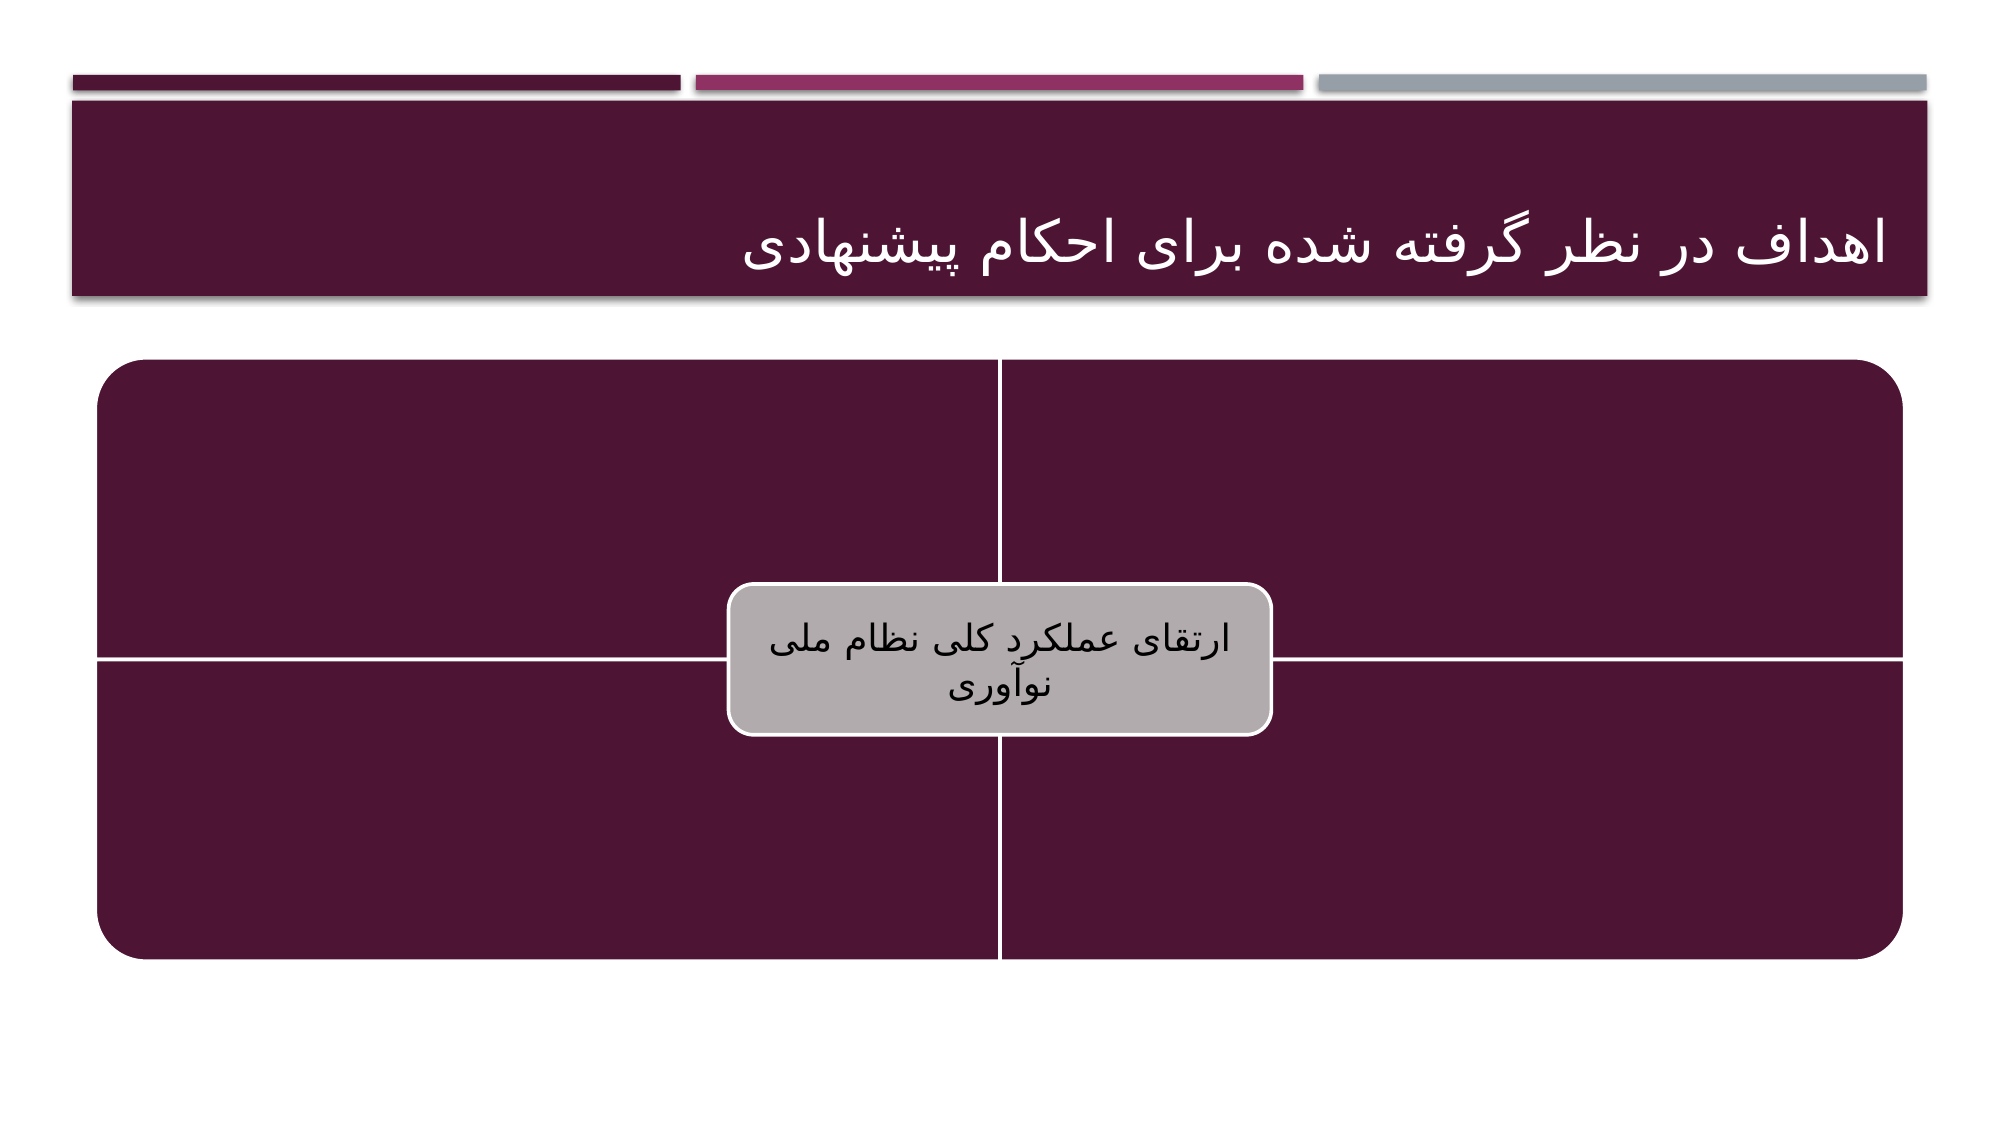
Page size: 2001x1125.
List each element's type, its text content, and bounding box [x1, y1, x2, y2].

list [94, 357, 1906, 962]
title اهداف در نظر گرفته شده برای احکام پیشنهادی [95, 115, 1905, 282]
